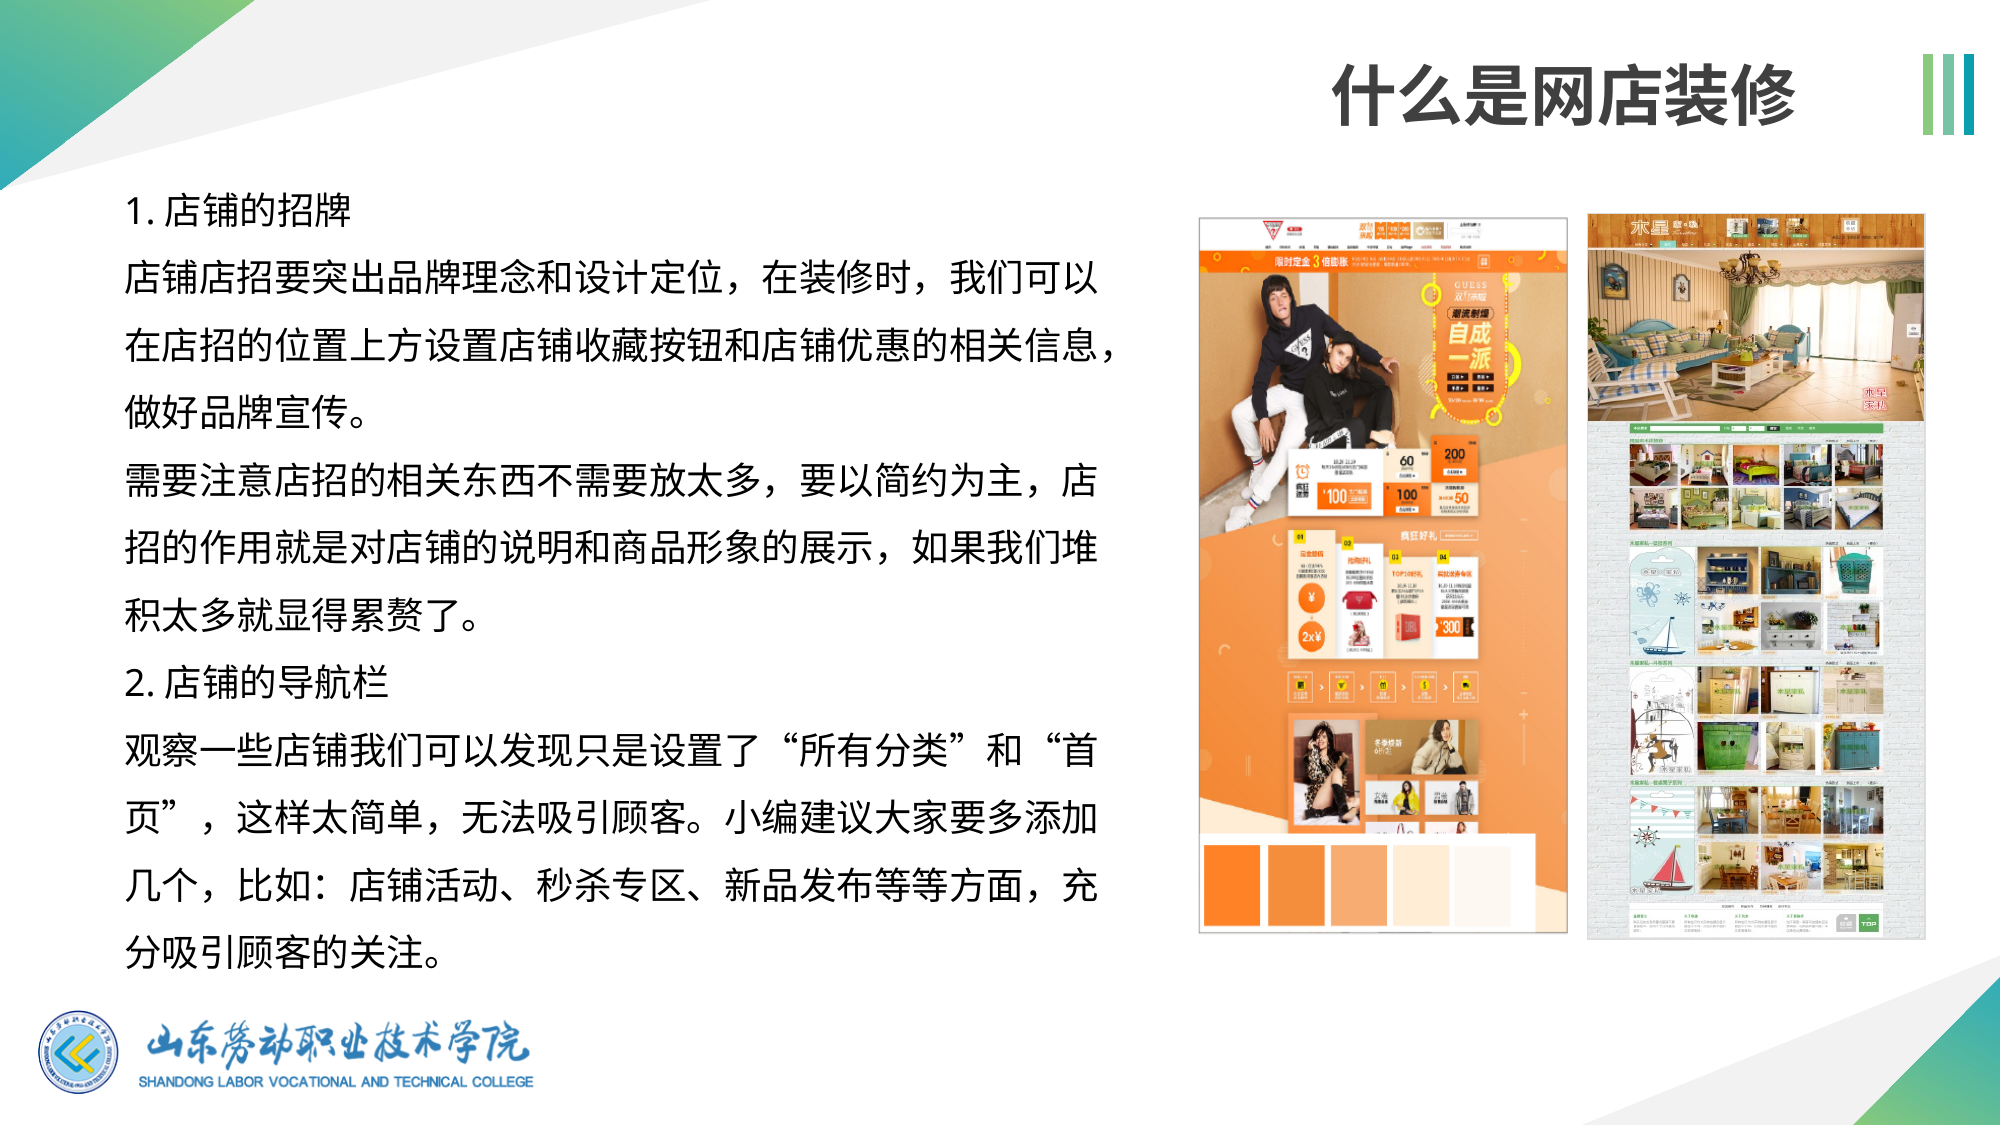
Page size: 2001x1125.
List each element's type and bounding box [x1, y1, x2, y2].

picture [1588, 213, 1925, 939]
text_box [1928, 54, 1969, 136]
picture [38, 1010, 550, 1094]
text_box [0, 0, 2000, 1125]
picture [1195, 213, 1575, 939]
